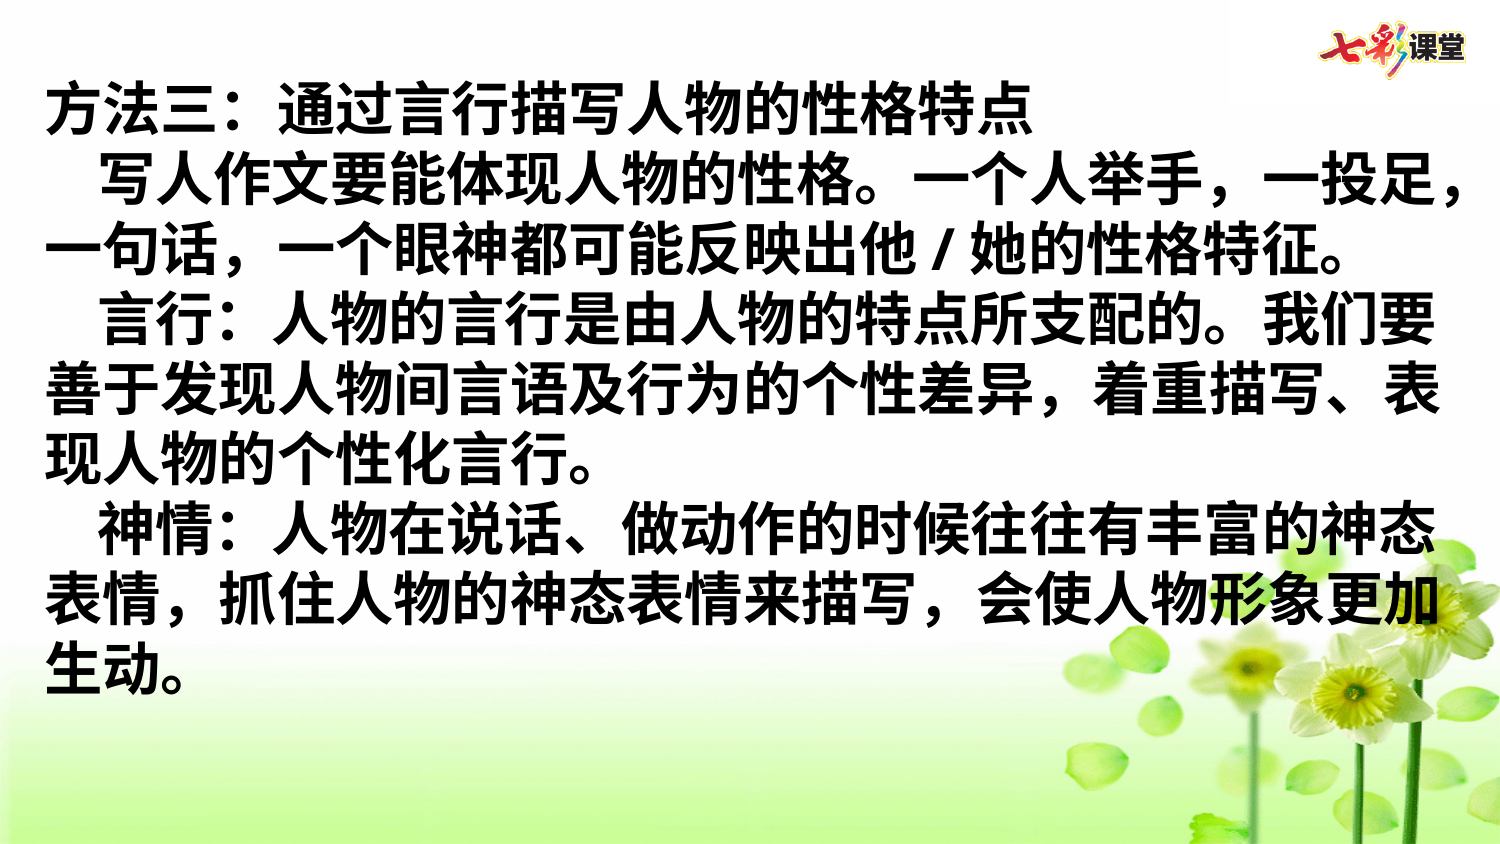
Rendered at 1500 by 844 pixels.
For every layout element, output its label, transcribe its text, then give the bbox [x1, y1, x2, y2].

text_box 方法三：通过言行描写人物的性格特点 写人作文要能体现人物的性格。一个人举手，一投足，一句话，一个眼神都可能反映出他/她的性格特征。 言行：人物的言行是由人物的特点所支配的。我们要善于发现人物间言语及行为的个性差异，着重描写、表现人物的个性化言行。 神情：人物在说话、做动作的时候往往有丰富的神态表情，抓住人物的神态表情来描写，会使人物形象更加生动。 [29, 65, 1471, 710]
picture [0, 0, 1500, 844]
